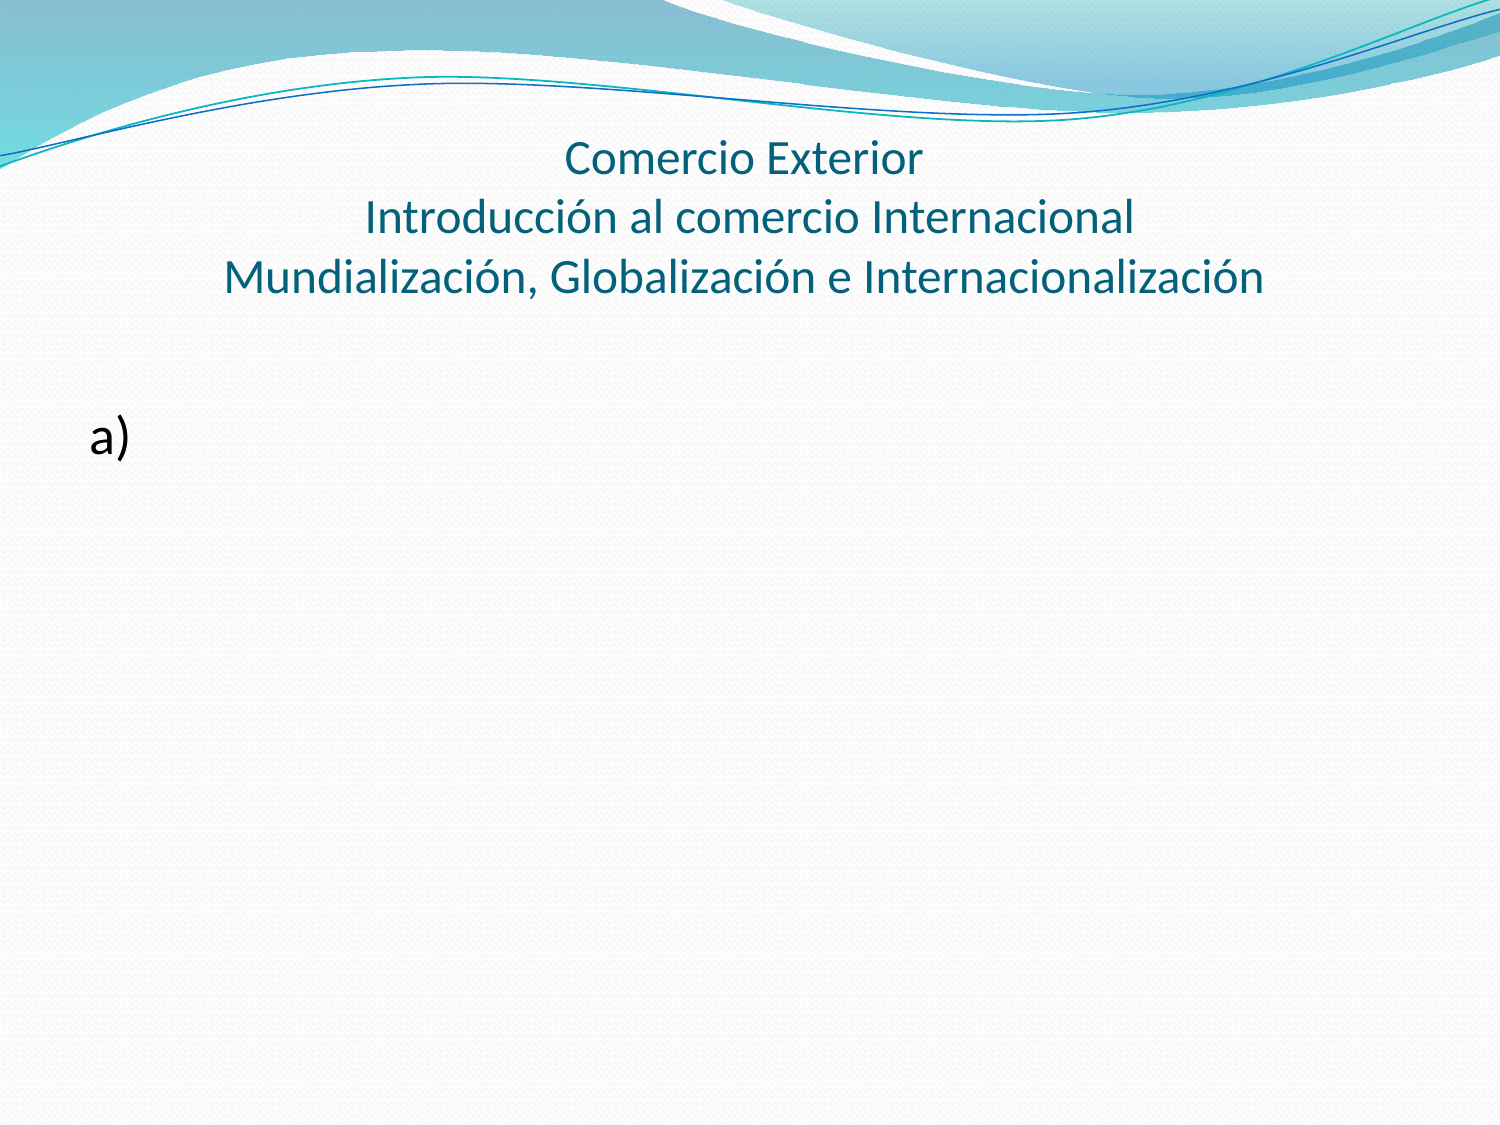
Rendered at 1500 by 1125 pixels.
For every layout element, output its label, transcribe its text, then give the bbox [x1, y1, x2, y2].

title Comercio Exterior Introducción al comercio Internacional Mundialización, Globalización e Internacionalización [75, 115, 1425, 303]
list a) [75, 317, 1425, 1038]
